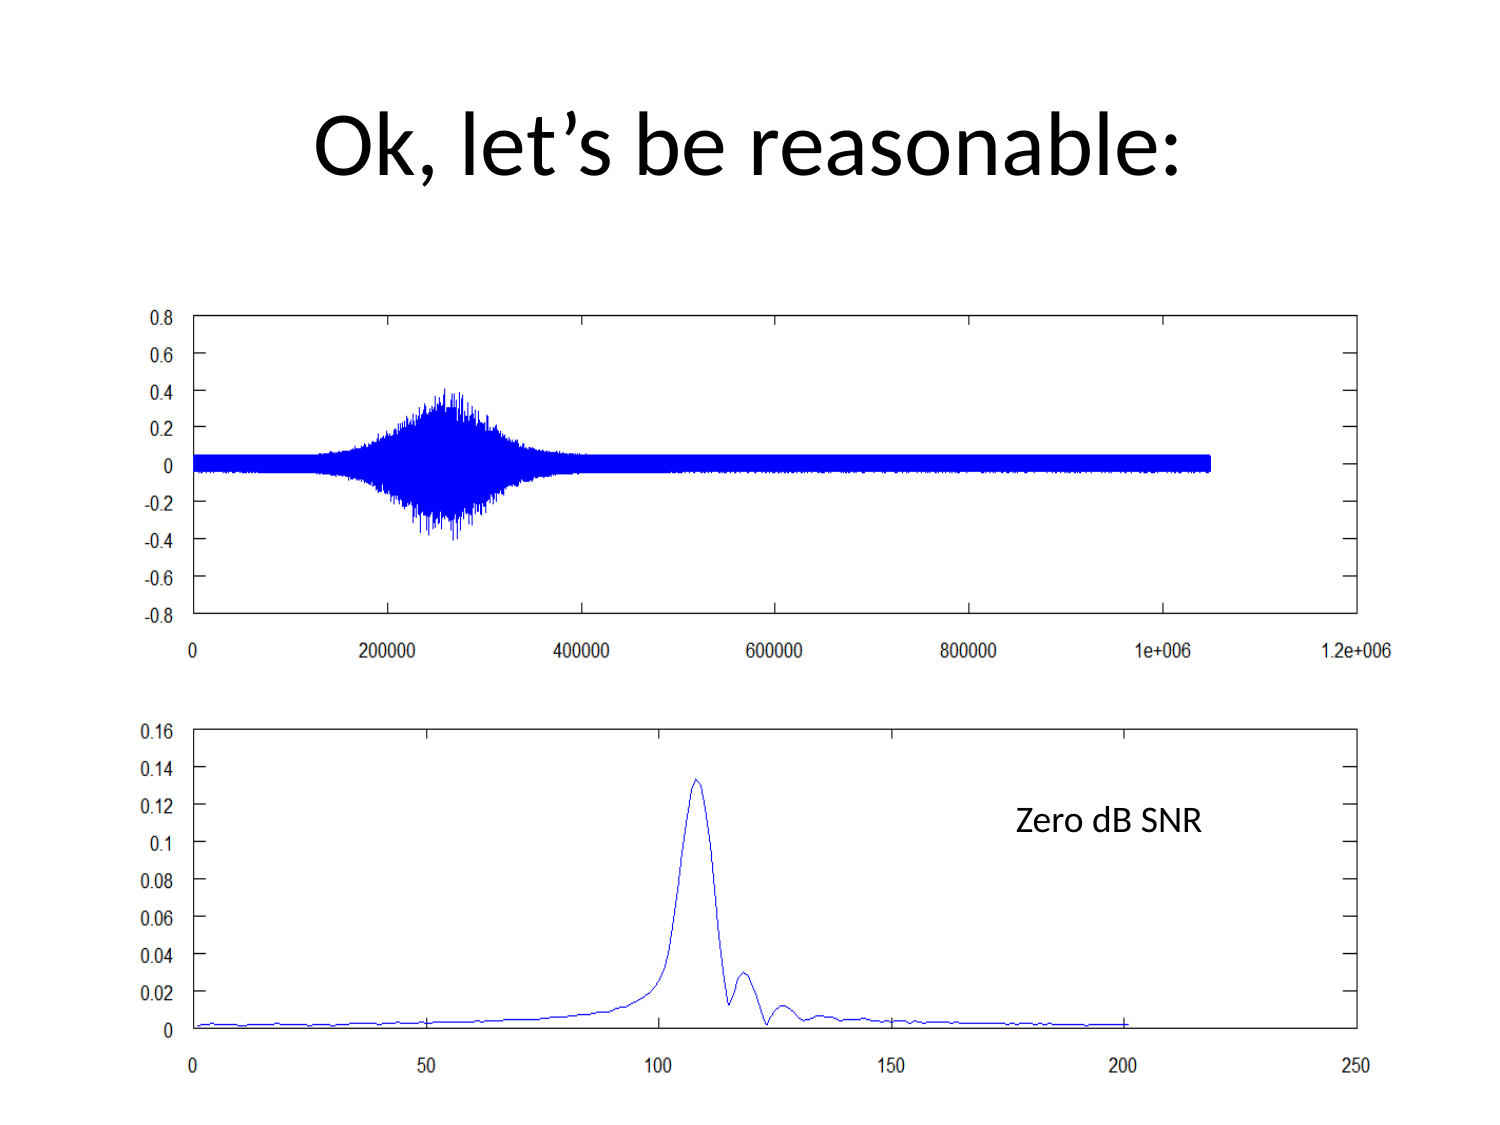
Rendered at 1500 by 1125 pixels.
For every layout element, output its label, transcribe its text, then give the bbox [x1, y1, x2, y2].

picture [0, 249, 1500, 1125]
title Ok, let’s be reasonable: [75, 45, 1425, 233]
